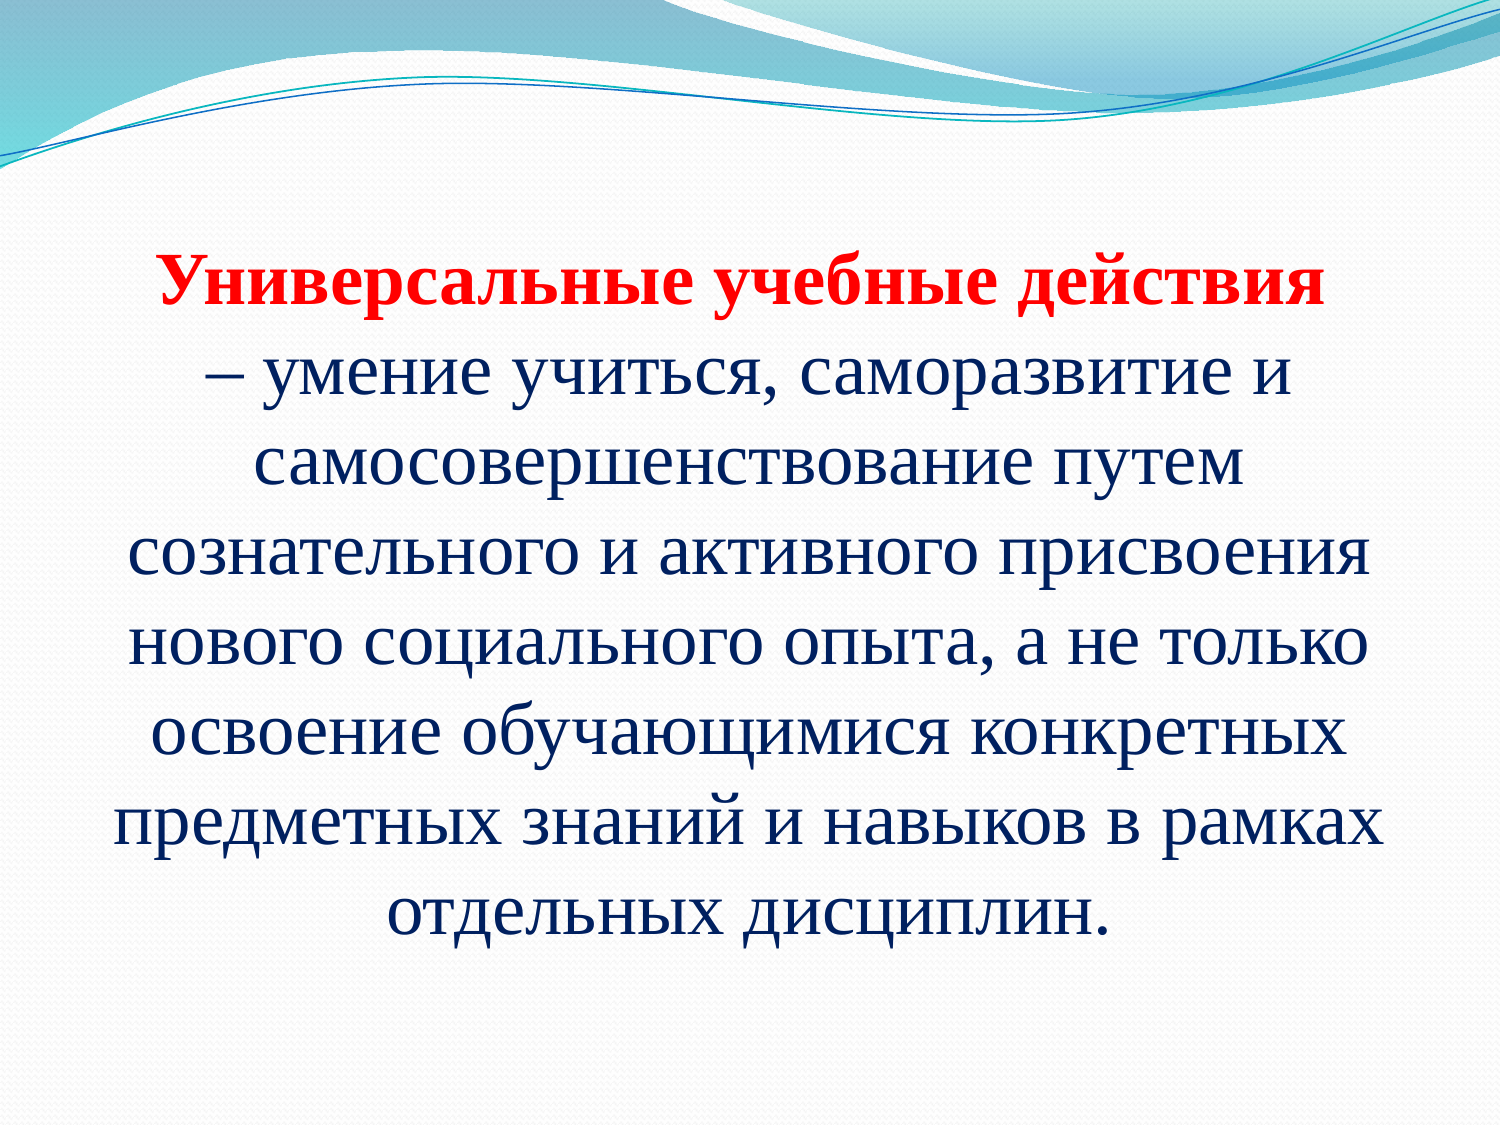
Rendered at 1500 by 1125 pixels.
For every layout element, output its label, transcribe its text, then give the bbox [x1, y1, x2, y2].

title Универсальные учебные действия – умение учиться, саморазвитие и самосовершенствование путем сознательного и активного присвоения нового социального опыта, а не только освоение обучающимися конкретных предметных знаний и навыков в рамках отдельных дисциплин. [75, 45, 1425, 950]
